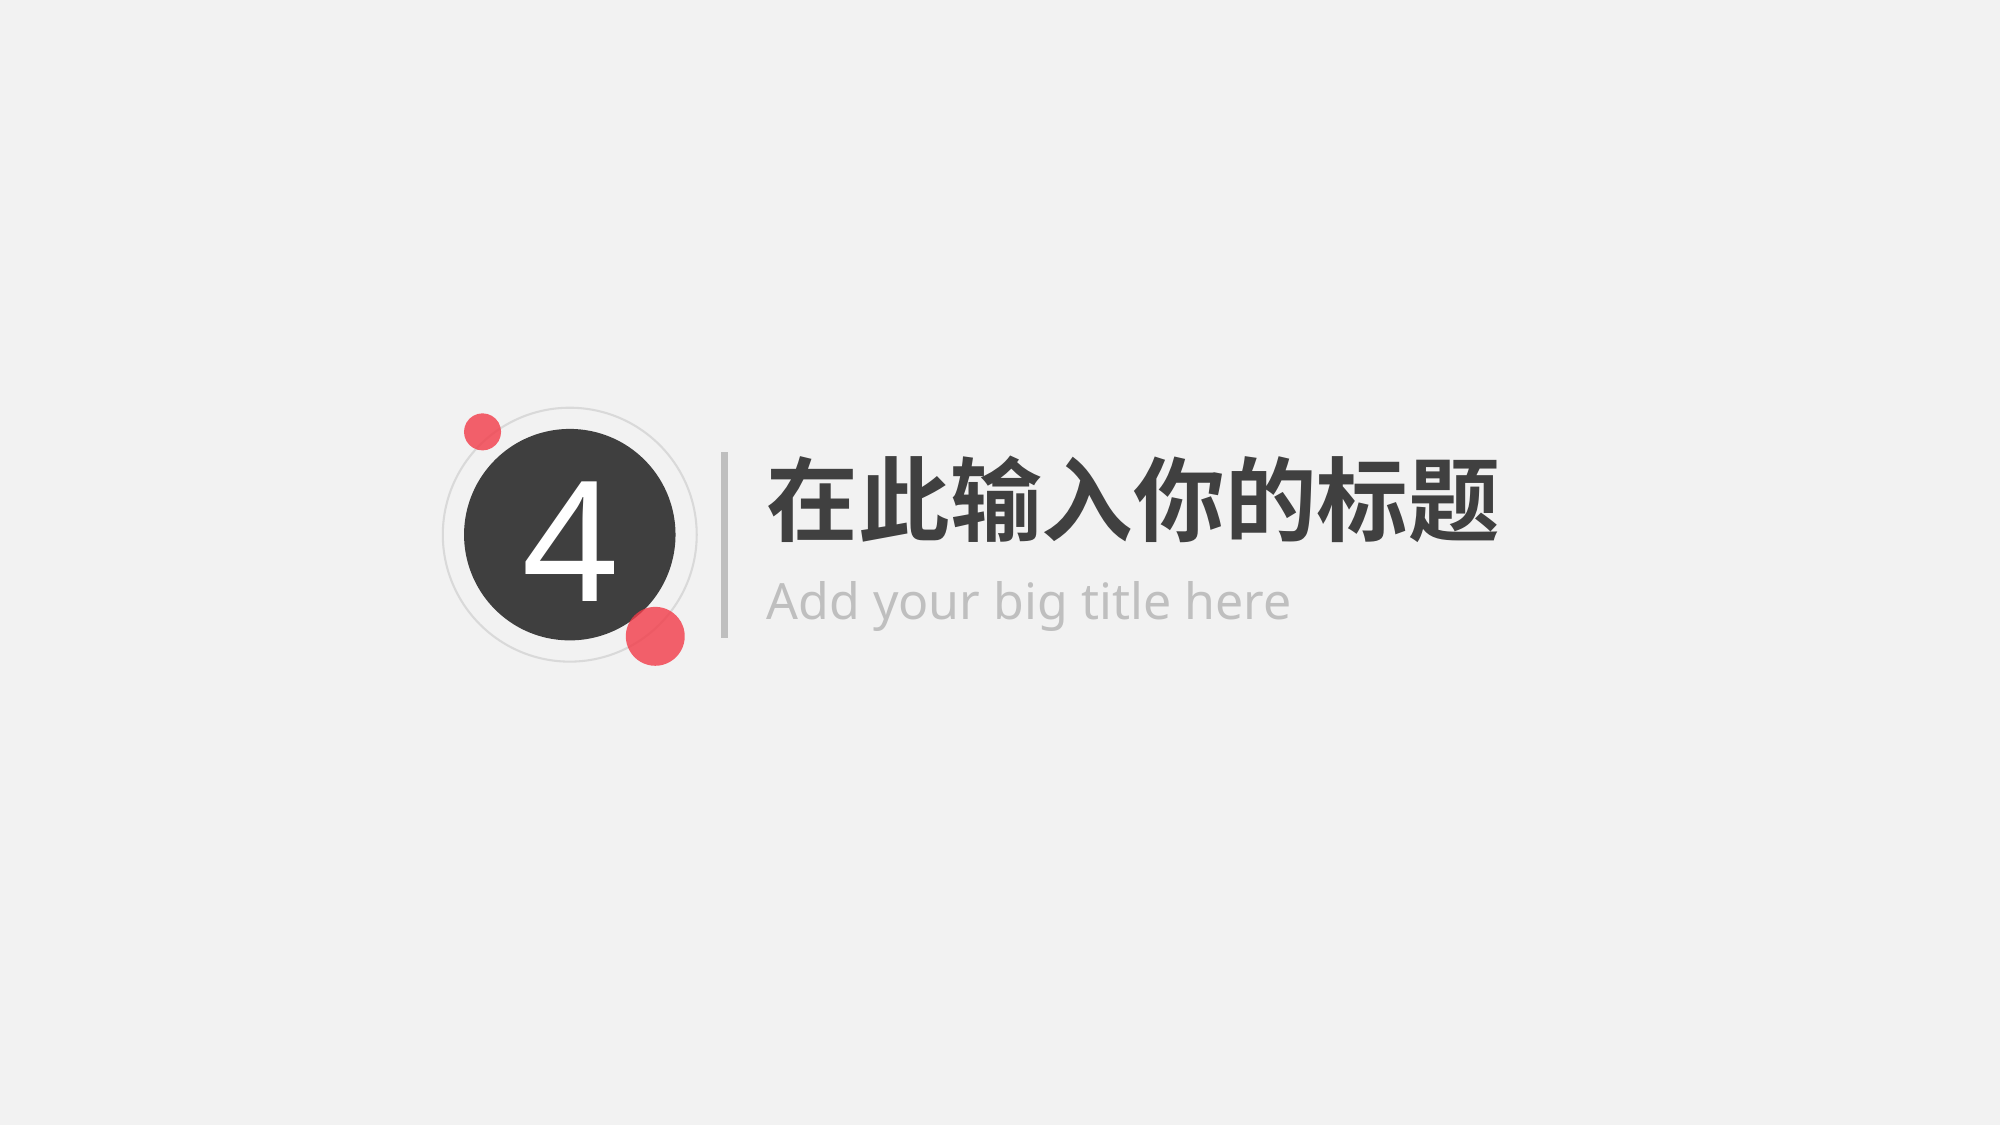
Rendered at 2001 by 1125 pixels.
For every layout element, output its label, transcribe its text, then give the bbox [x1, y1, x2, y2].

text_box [442, 407, 697, 666]
text_box 在此输入你的标题 [752, 435, 1522, 561]
text_box Add your big title here [752, 561, 1522, 637]
